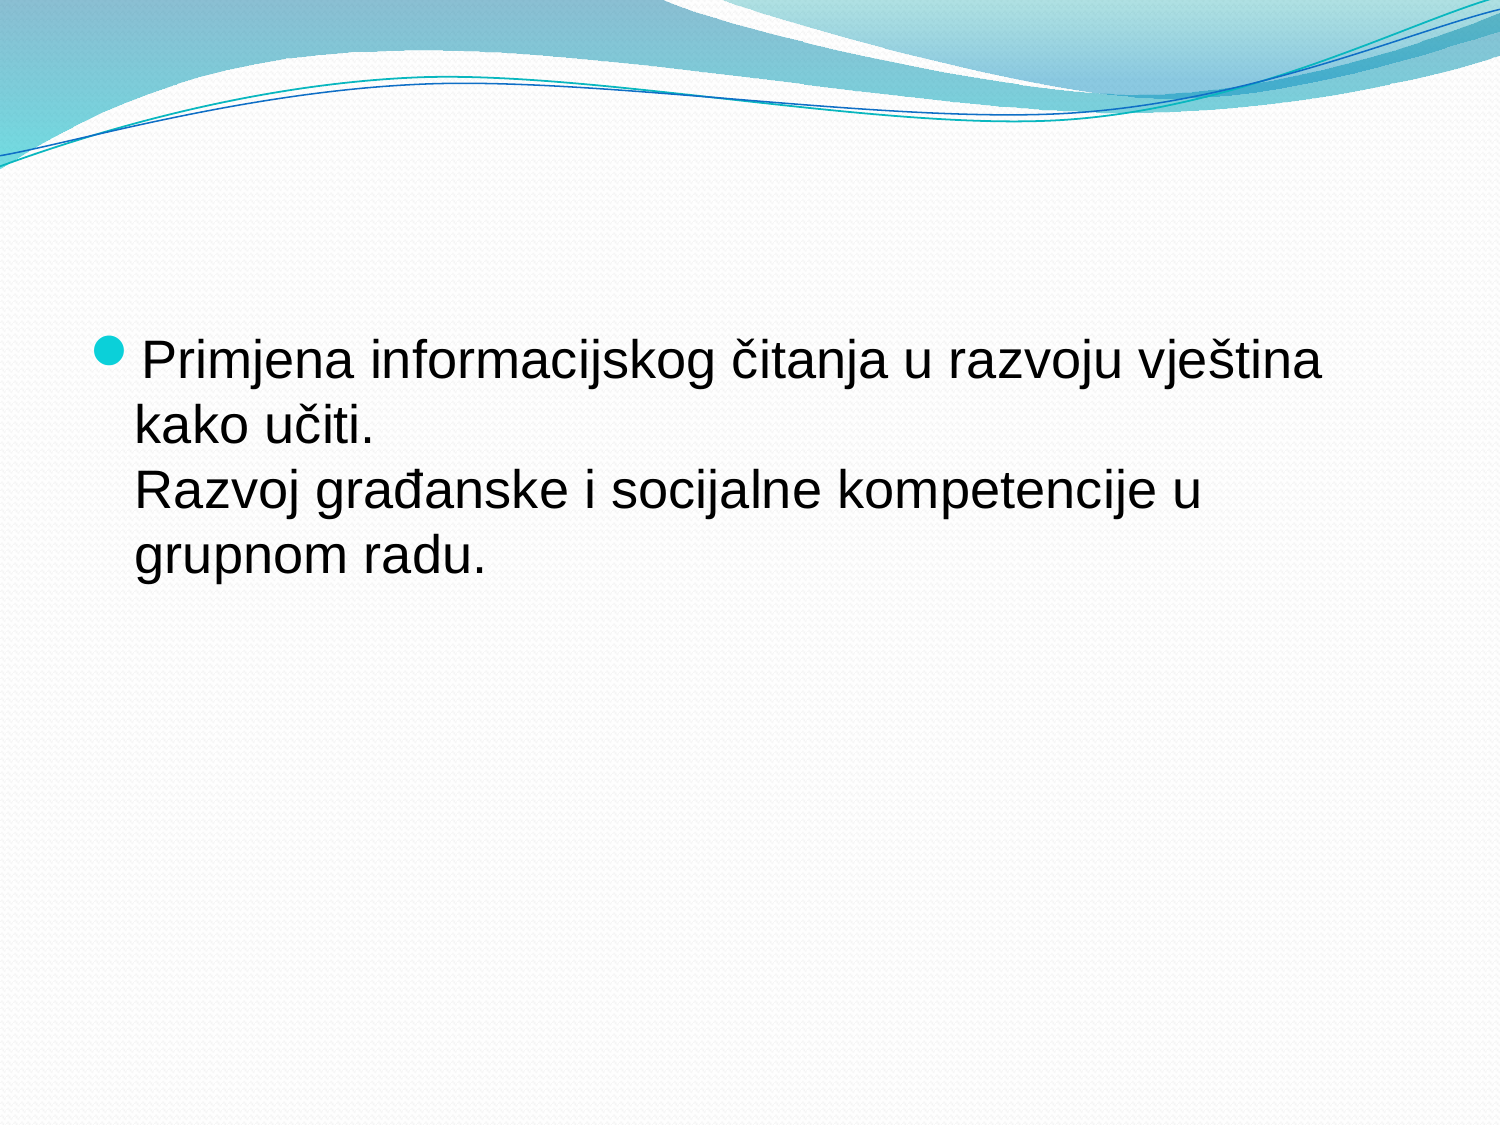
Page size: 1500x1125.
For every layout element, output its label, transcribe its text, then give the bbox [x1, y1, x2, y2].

list Primjena informacijskog čitanja u razvoju vještina kako učiti. Razvoj građanske i socijalne kompetencije u grupnom radu. [75, 317, 1425, 1038]
